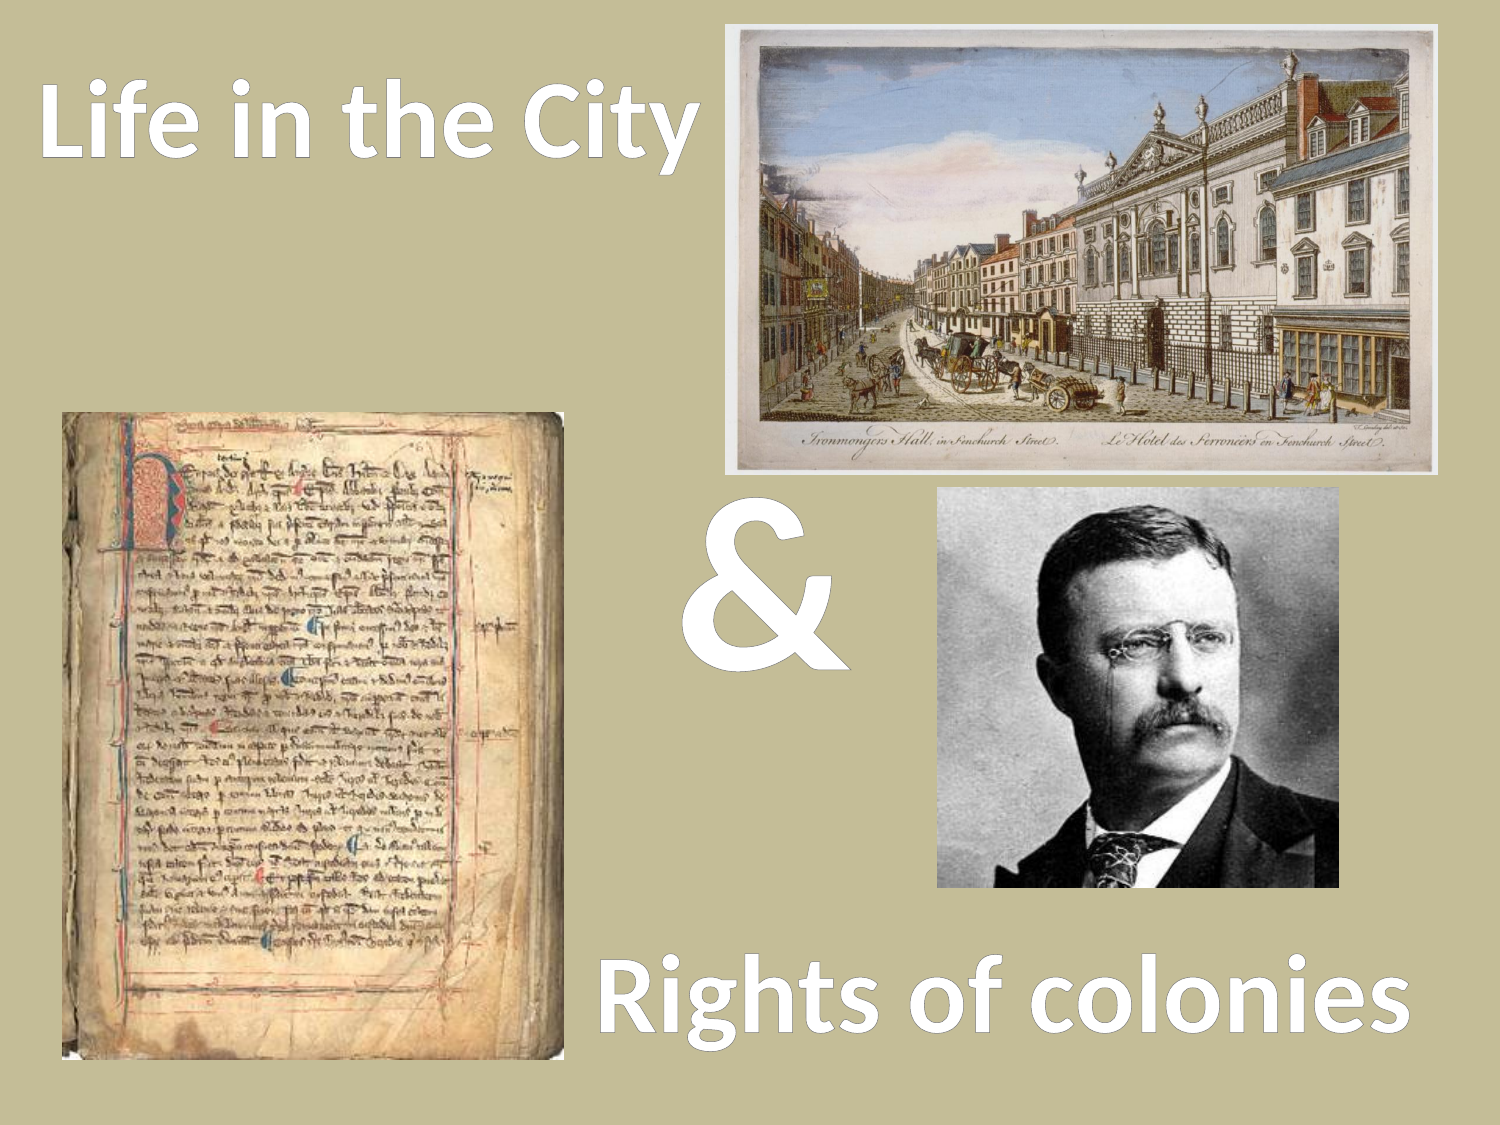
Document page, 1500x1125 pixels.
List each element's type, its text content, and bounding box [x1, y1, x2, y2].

text_box & [587, 412, 937, 728]
picture [62, 412, 565, 1060]
text_box Life in the City [0, 37, 719, 188]
picture [937, 487, 1339, 888]
text_box Rights of colonies [578, 912, 1429, 1063]
picture [724, 24, 1438, 476]
